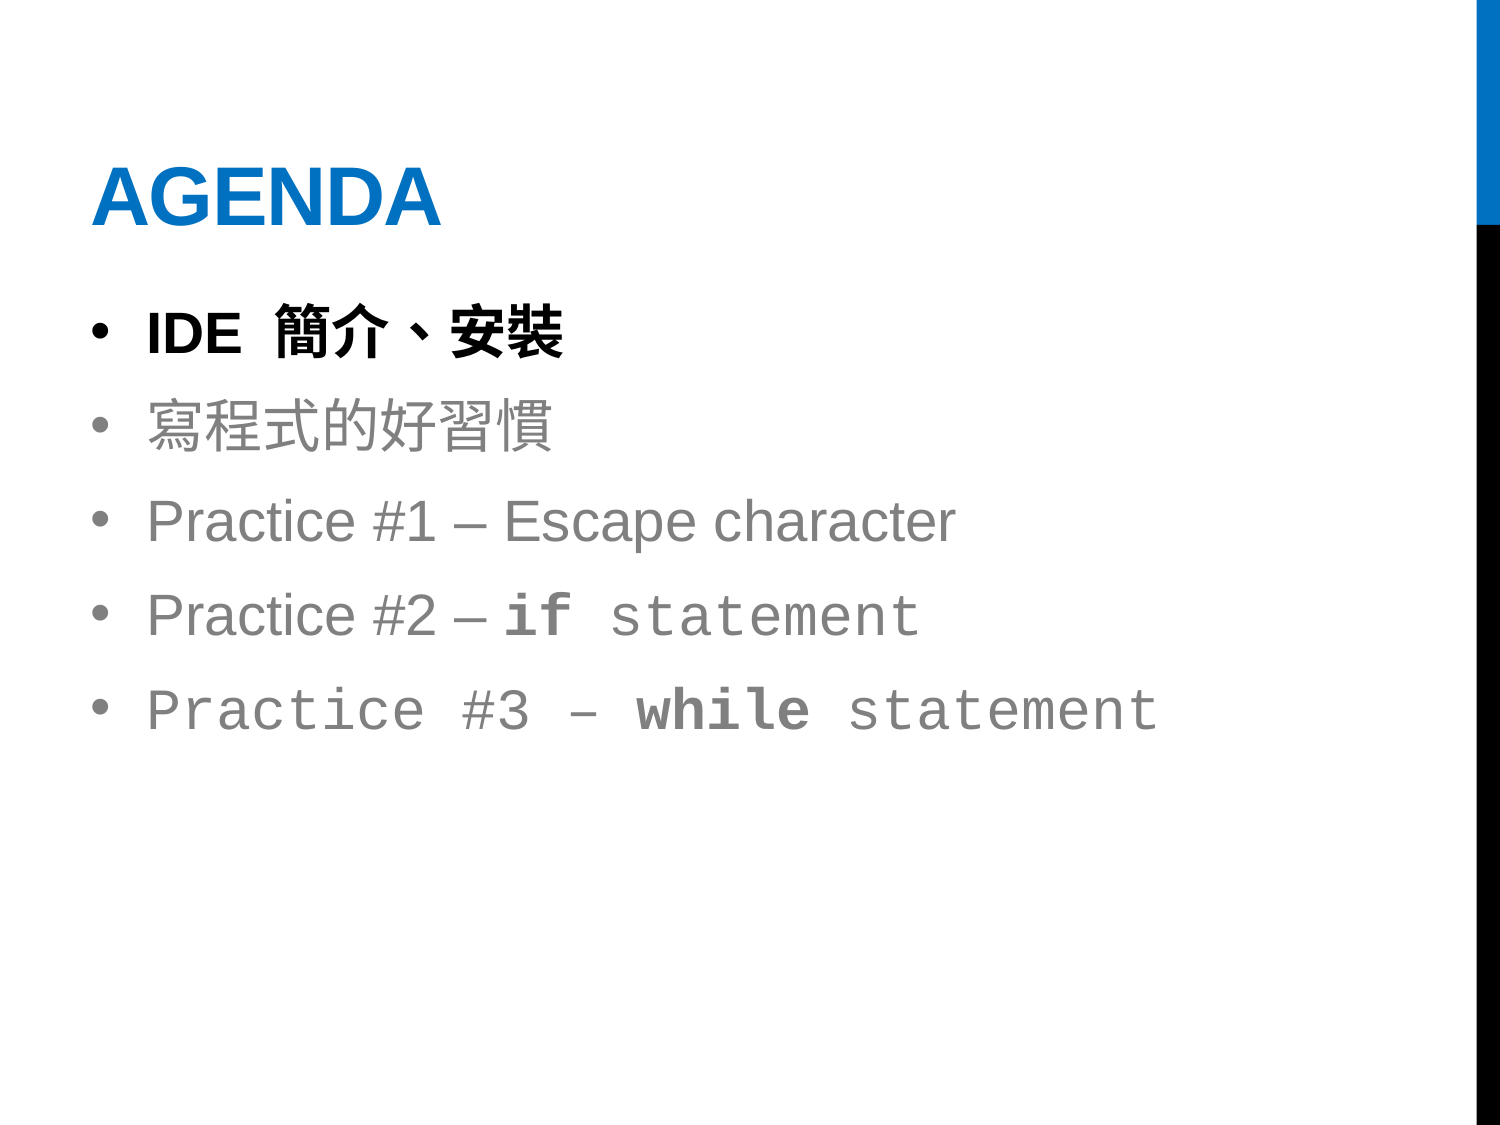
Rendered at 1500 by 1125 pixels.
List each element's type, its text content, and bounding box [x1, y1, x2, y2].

list IDE 簡介、安裝 寫程式的好習慣 Practice #1 – Escape character Practice #2 – if statement Practice #3 – while statement [75, 287, 1325, 1005]
title Agenda [75, 25, 1025, 250]
